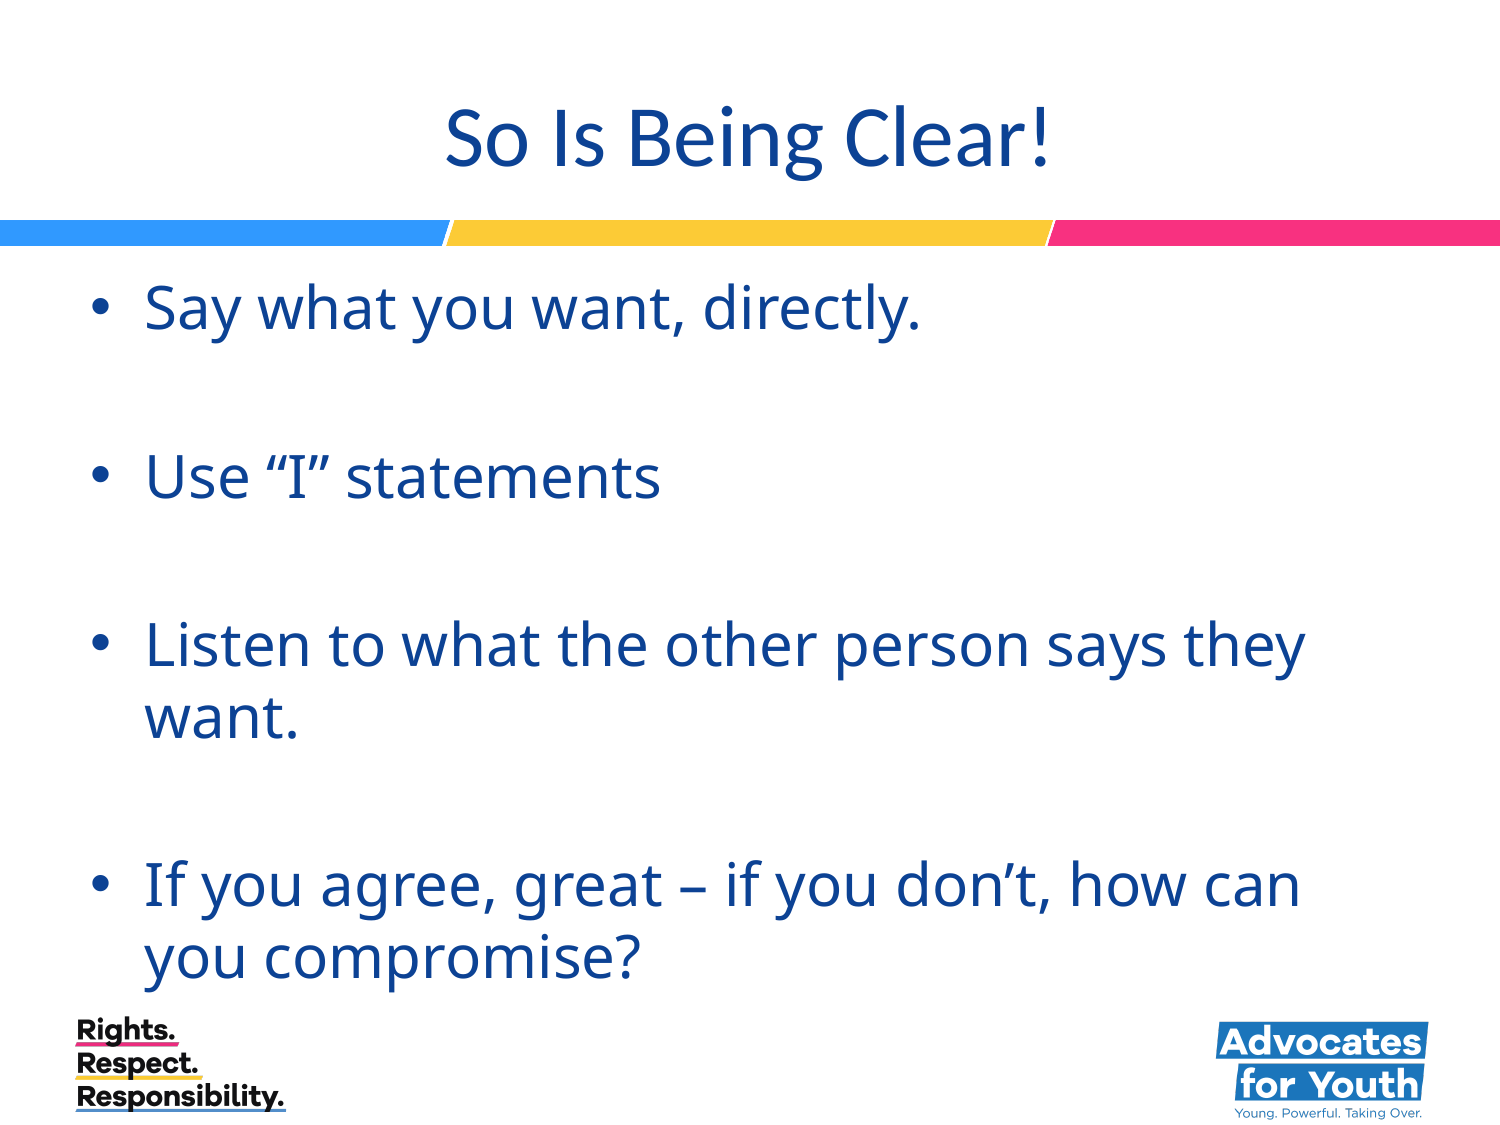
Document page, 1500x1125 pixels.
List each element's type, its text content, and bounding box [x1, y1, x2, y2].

picture [0, 207, 1500, 258]
title So Is Being Clear! [112, 37, 1388, 225]
list Say what you want, directly. Use “I” statements Listen to what the other person says they want. If you agree, great – if you don’t, how can you compromise? [75, 262, 1425, 1005]
